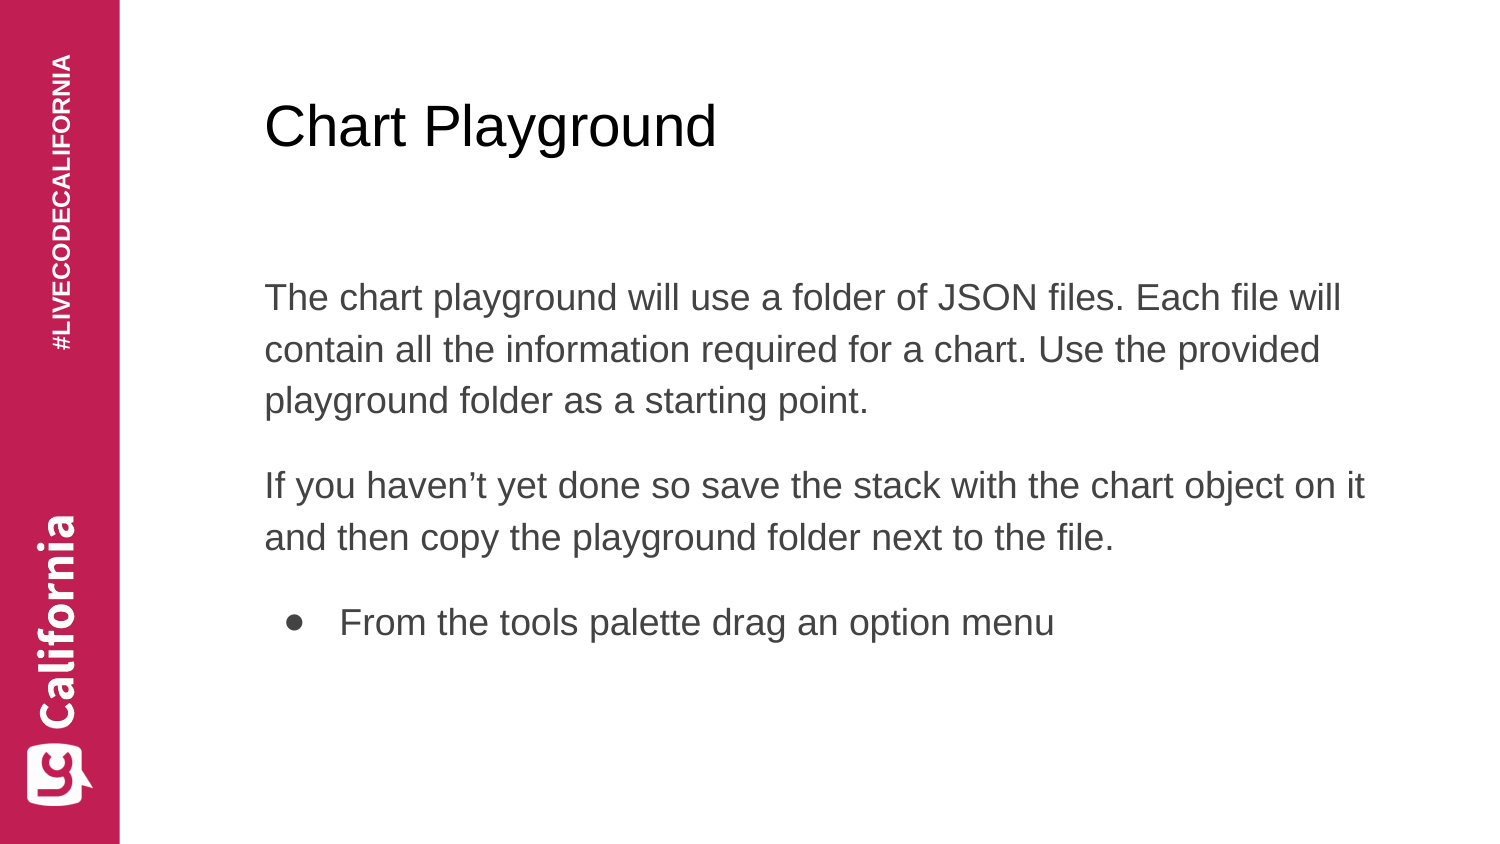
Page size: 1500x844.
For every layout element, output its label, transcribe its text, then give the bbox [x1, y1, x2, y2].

list The chart playground will use a folder of JSON files. Each file will contain all the information required for a chart. Use the provided playground folder as a starting point. If you haven’t yet done so save the stack with the chart object on it and then copy the playground folder next to the file. From the tools palette drag an option menu [249, 251, 1417, 820]
title Chart Playground [249, 72, 1417, 236]
picture [0, 0, 120, 844]
